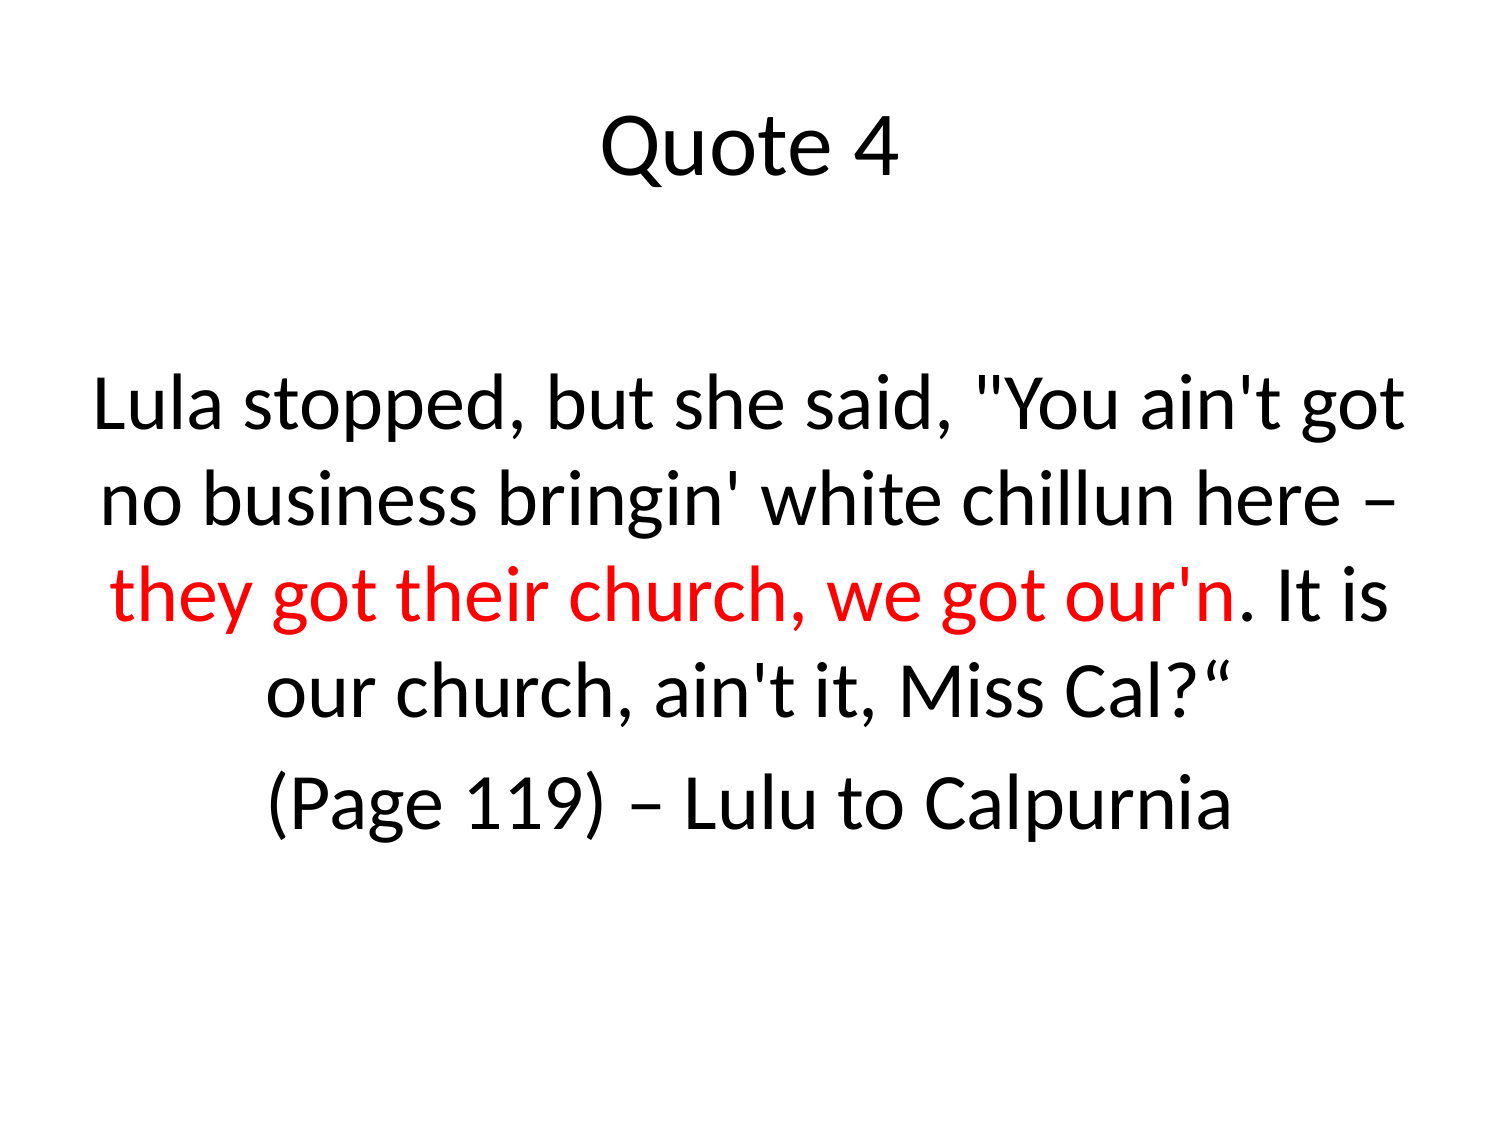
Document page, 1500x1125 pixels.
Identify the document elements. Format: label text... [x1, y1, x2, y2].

list Lula stopped, but she said, "You ain't got no business bringin' white chillun here – they got their church, we got our'n. It is our church, ain't it, Miss Cal?“ (Page 119) – Lulu to Calpurnia [75, 262, 1425, 1063]
title Quote 4 [75, 45, 1425, 233]
